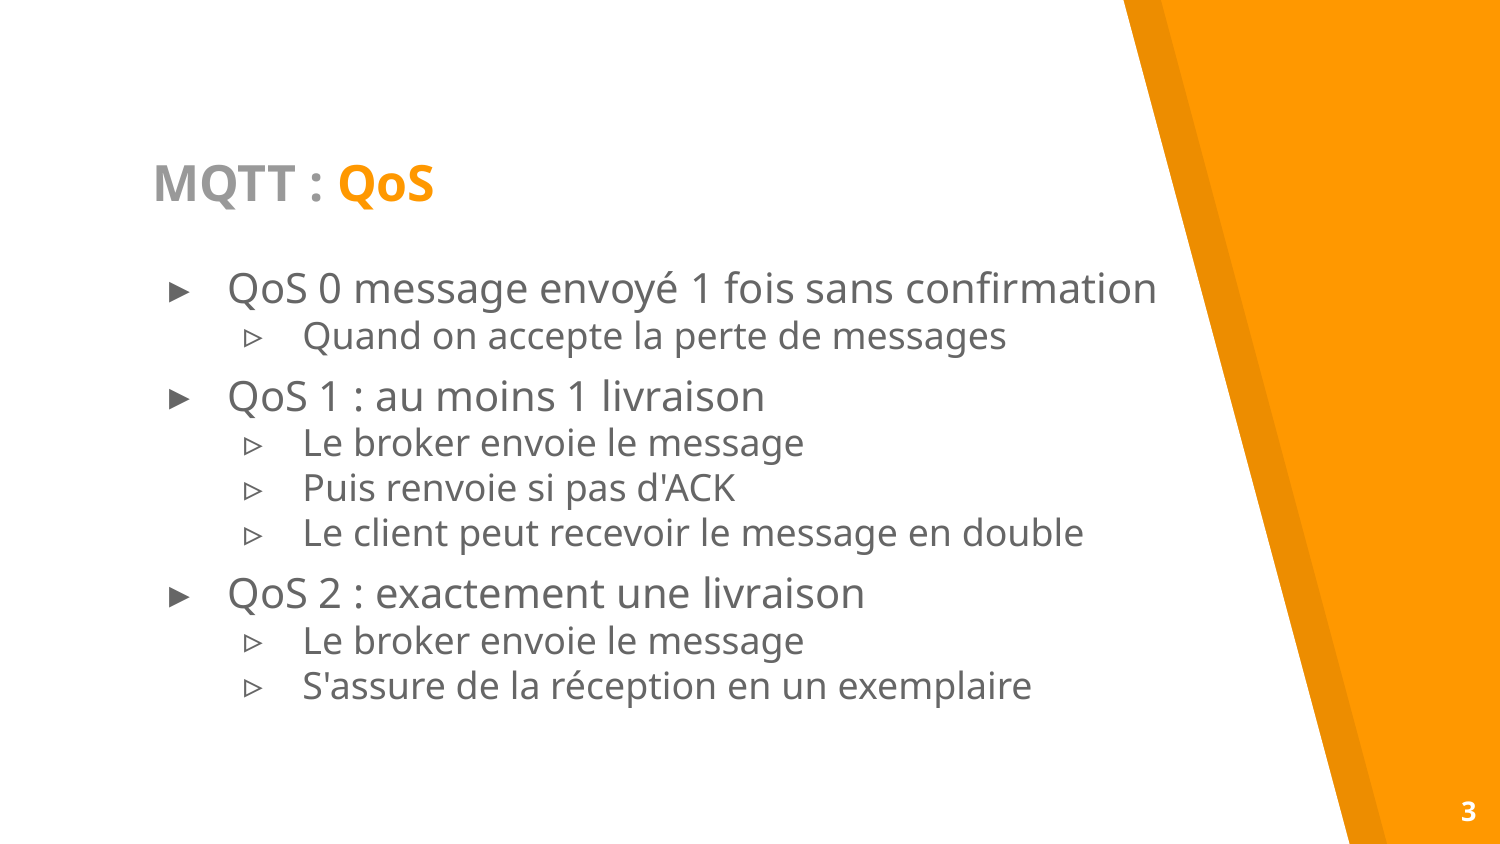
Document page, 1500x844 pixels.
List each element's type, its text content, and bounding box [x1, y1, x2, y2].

title MQTT : QoS [137, 146, 1011, 227]
slide_number 3 [1401, 779, 1492, 844]
list QoS 0 message envoyé 1 fois sans confirmation Quand on accepte la perte de messages QoS 1 : au moins 1 livraison Le broker envoie le message Puis renvoie si pas d'ACK Le client peut recevoir le message en double QoS 2 : exactement une livraison Le broker envoie le message S'assure de la réception en un exemplaire [137, 246, 1191, 758]
